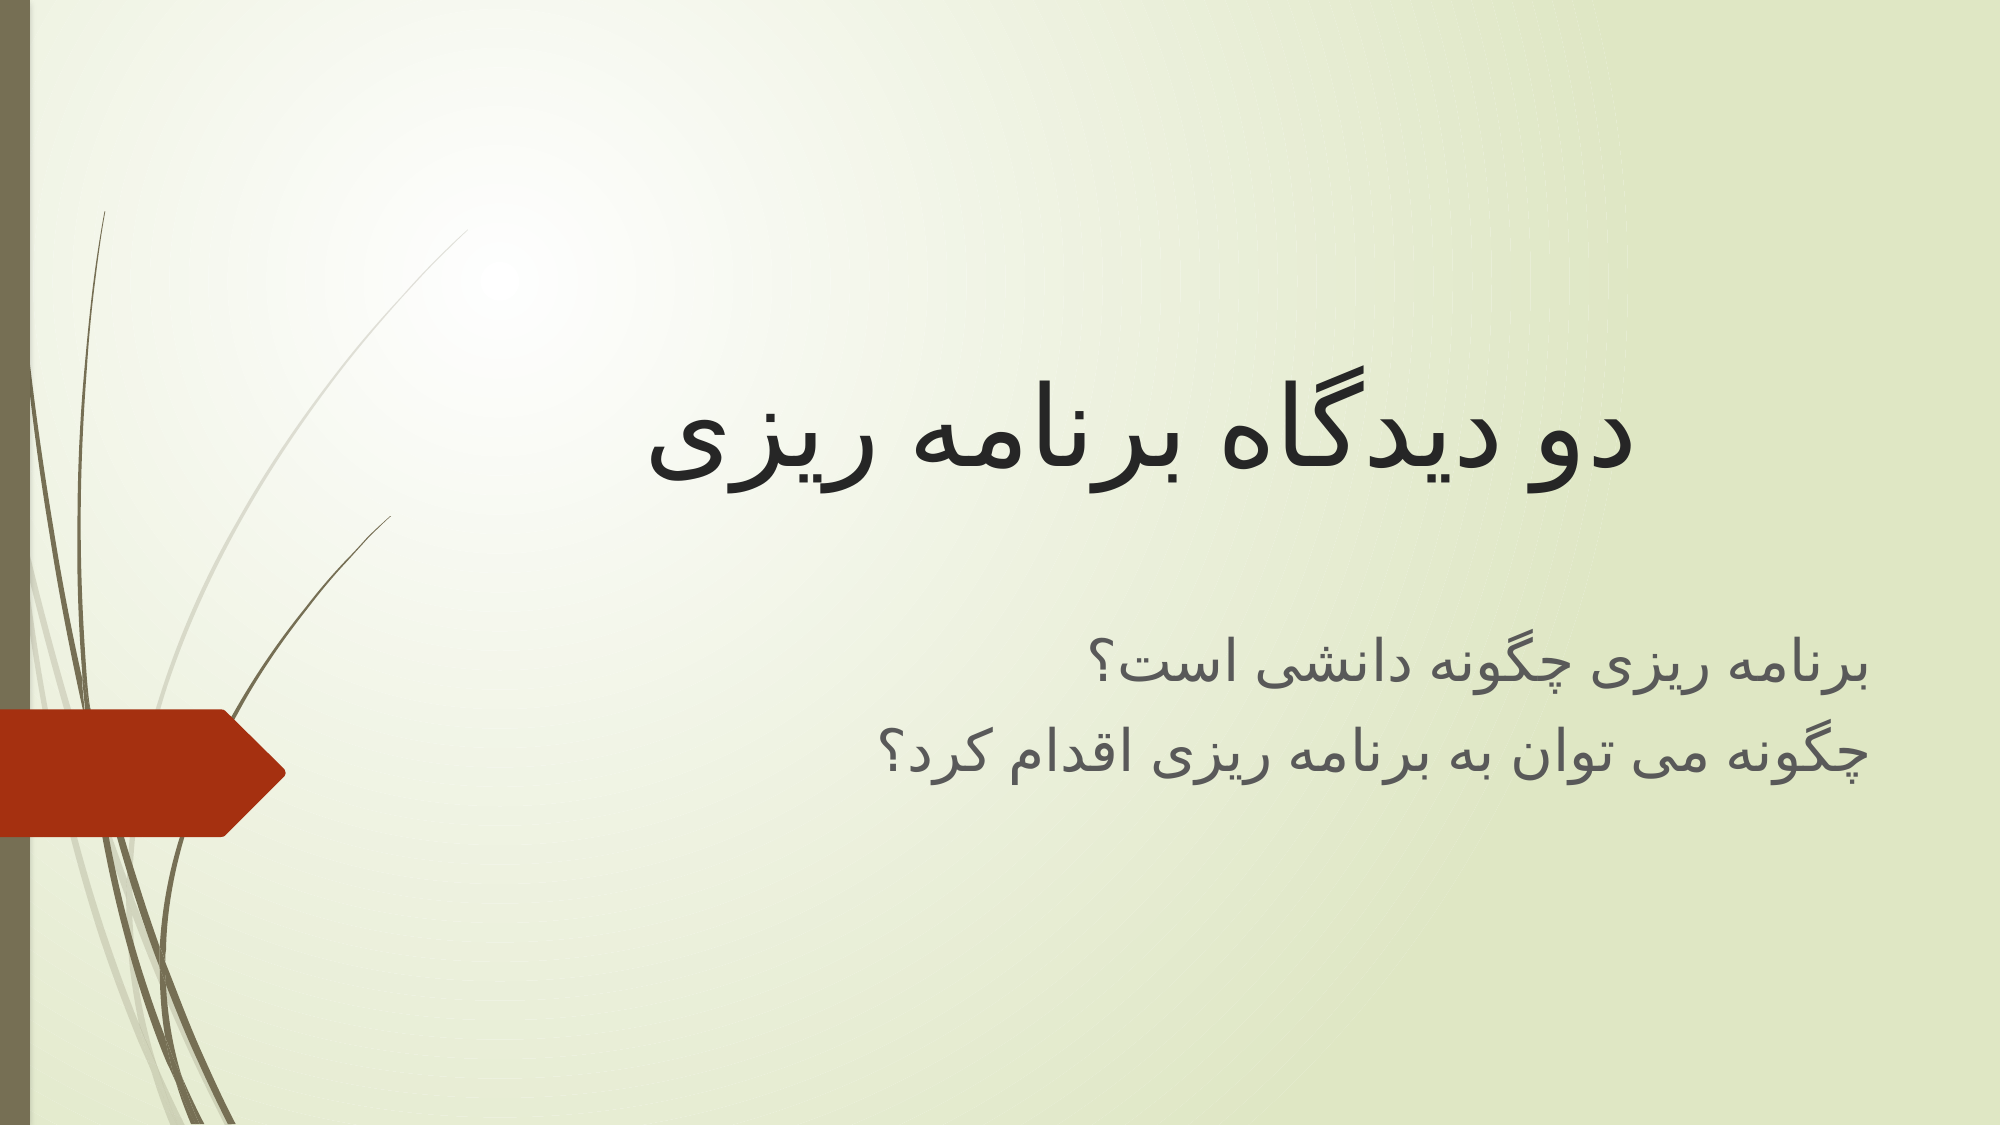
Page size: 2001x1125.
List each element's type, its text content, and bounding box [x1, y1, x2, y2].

subtitle برنامه ریزی چگونه دانشی است؟ چگونه می توان به برنامه ریزی اقدام کرد؟ [424, 615, 1888, 969]
title دو دیدگاه برنامه ریزی [424, 149, 1888, 497]
